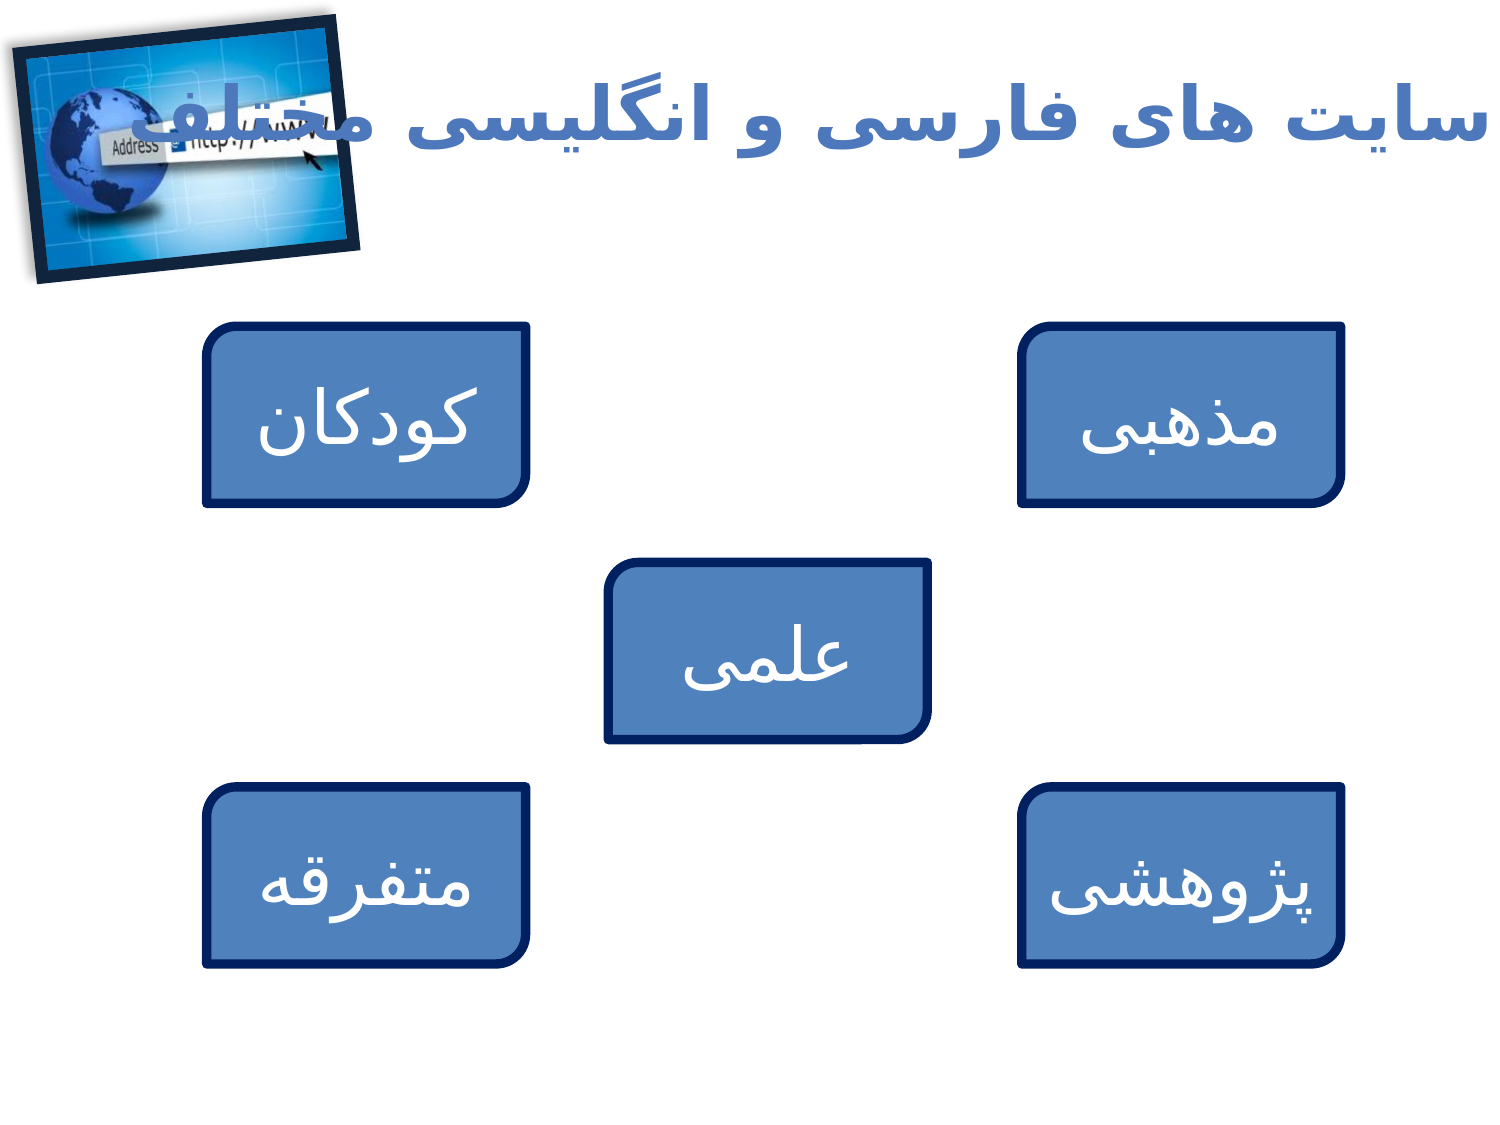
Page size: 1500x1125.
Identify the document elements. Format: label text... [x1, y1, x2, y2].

text_box علمی [606, 560, 930, 742]
text_box متفرقه [204, 784, 528, 967]
picture [27, 28, 337, 270]
text_box لیست سایت های فارسی و انگلیسی مختلف [341, 58, 1500, 164]
text_box مذهبی [1019, 324, 1343, 506]
text_box پژوهشی [1019, 784, 1343, 967]
text_box کودکان [204, 324, 528, 506]
